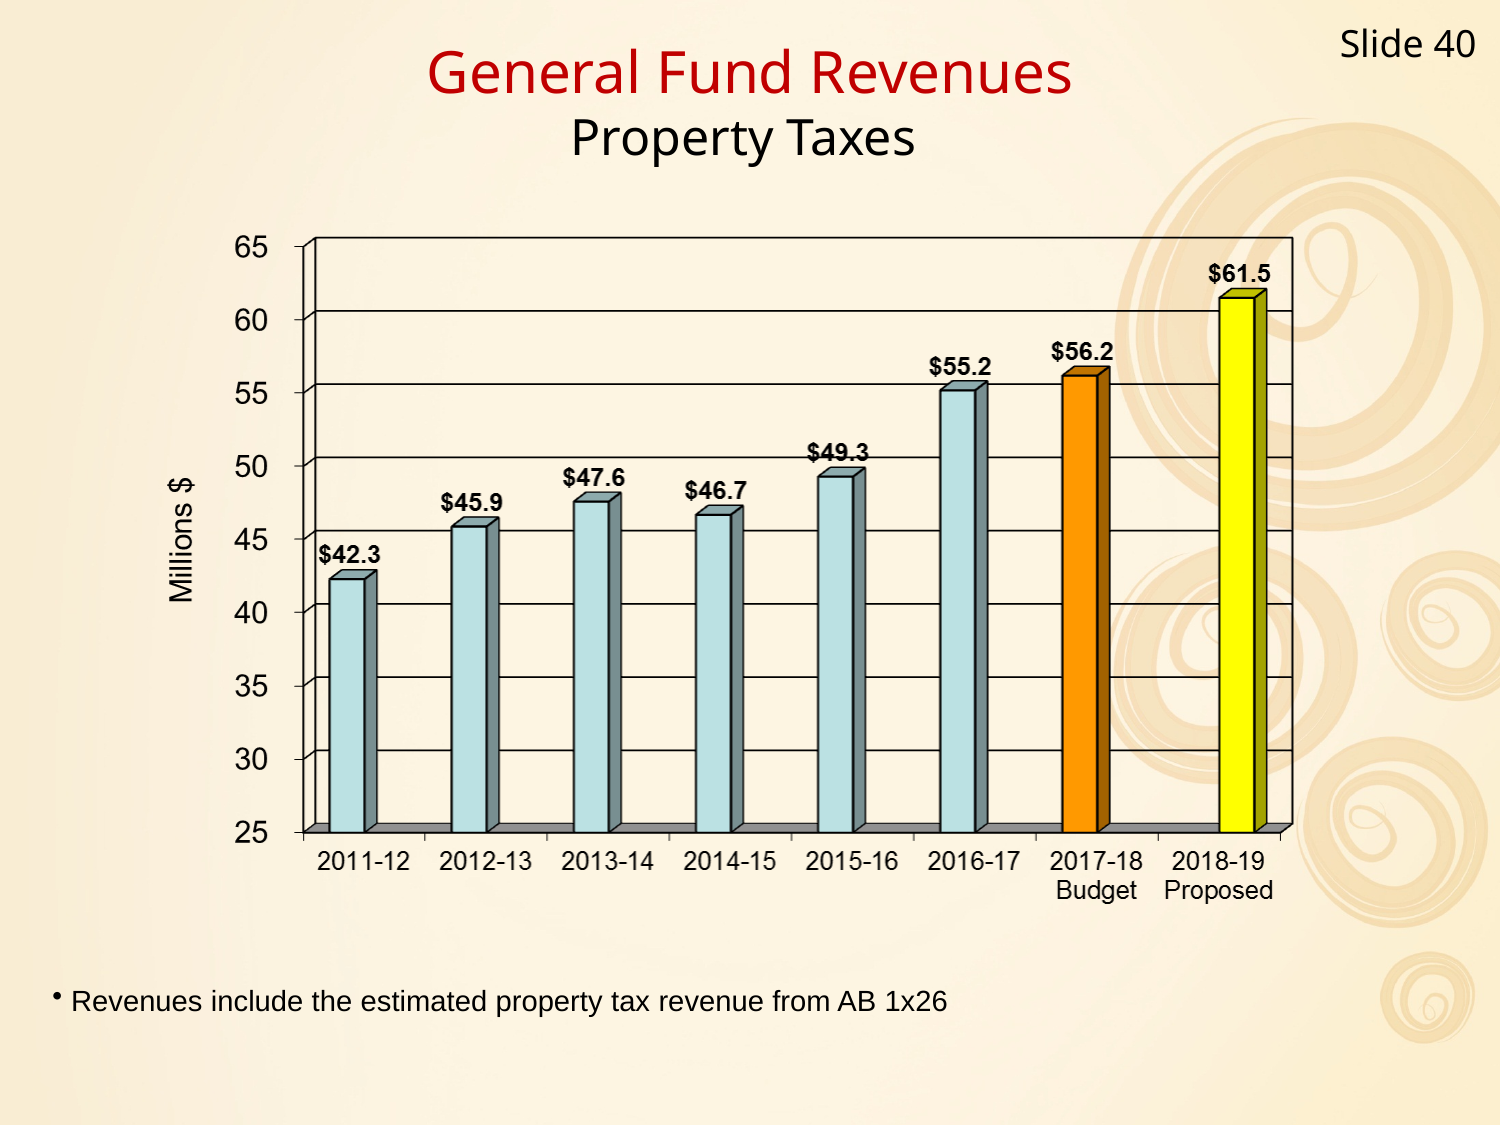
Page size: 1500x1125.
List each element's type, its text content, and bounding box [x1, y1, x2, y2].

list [99, 189, 1376, 950]
text_box Revenues include the estimated property tax revenue from AB 1x26 [37, 974, 1288, 1025]
picture [0, 0, 1500, 1125]
text_box General Fund Revenues Property Taxes [74, 24, 1425, 175]
text_box Slide 40 [1325, 12, 1500, 88]
